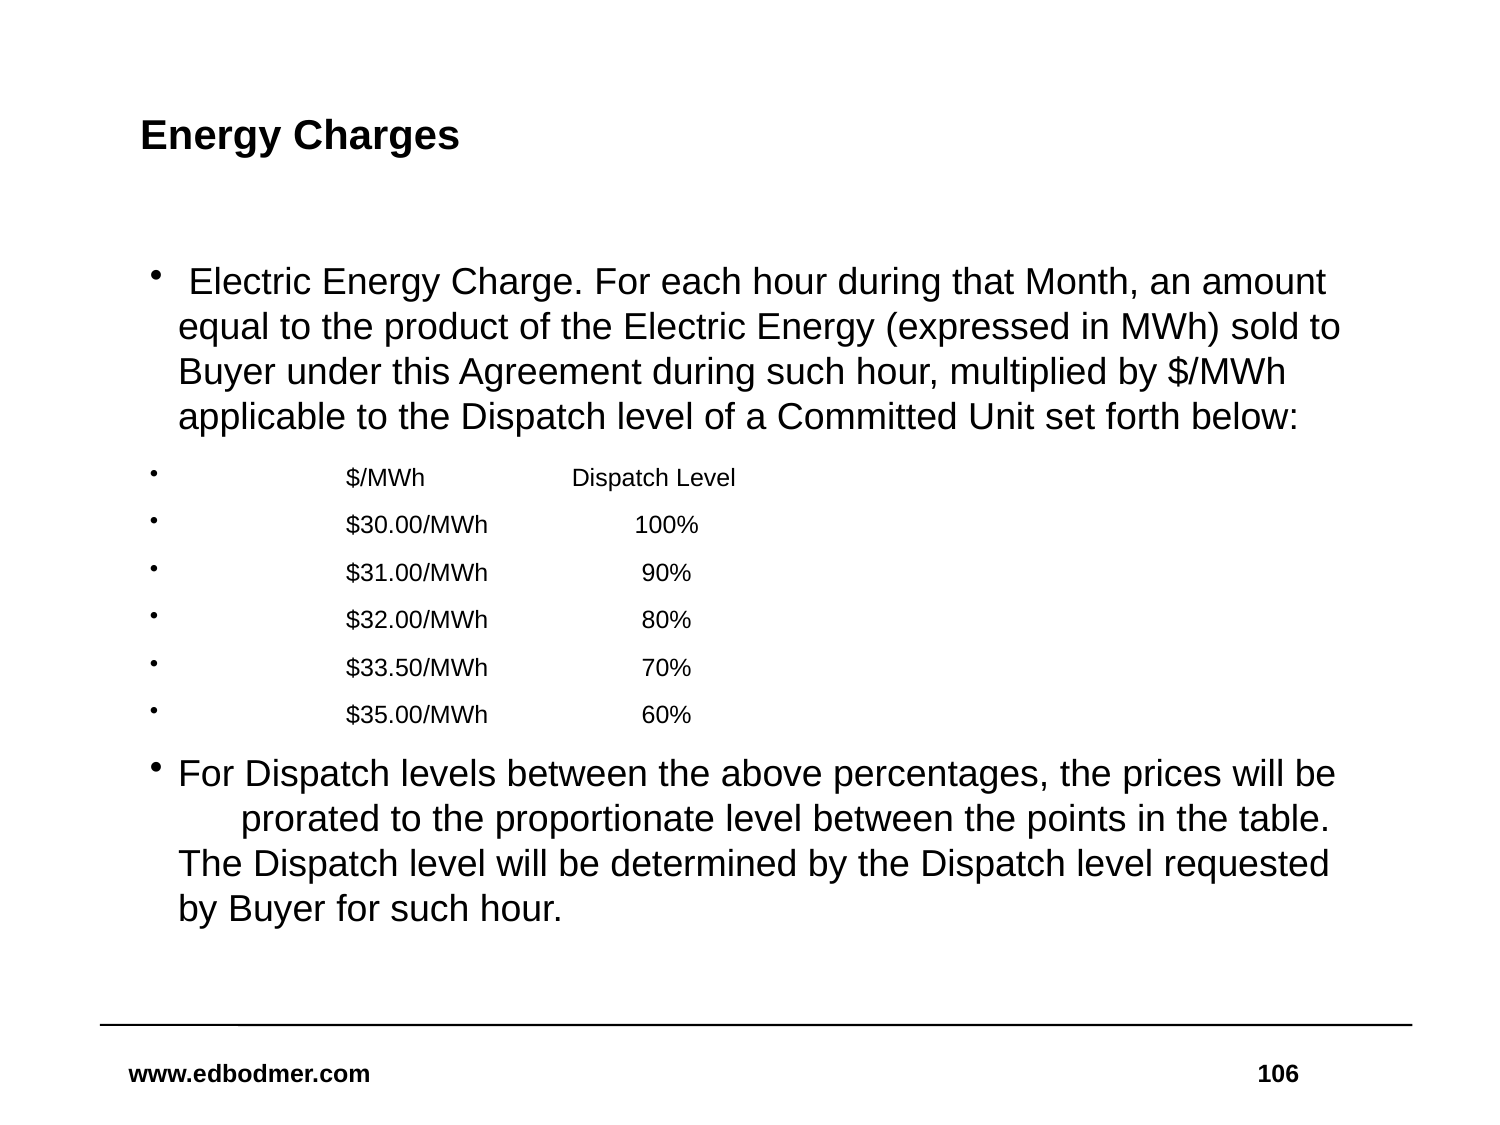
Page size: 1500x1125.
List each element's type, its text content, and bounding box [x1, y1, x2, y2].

title Energy Charges [125, 99, 1288, 225]
list Electric Energy Charge. For each hour during that Month, an amount equal to the product of the Electric Energy (expressed in MWh) sold to Buyer under this Agreement during such hour, multiplied by $/MWh applicable to the Dispatch level of a Committed Unit set forth below: $/MWh Dispatch Level $30.00/MWh 100% $31.00/MWh 90% $32.00/MWh 80% $33.50/MWh 70% $35.00/MWh 60% For Dispatch levels between the above percentages, the prices will be prorated to the proportionate level between the points in the table. The Dispatch level will be determined by the Dispatch level requested by Buyer for such hour. [125, 249, 1375, 1000]
